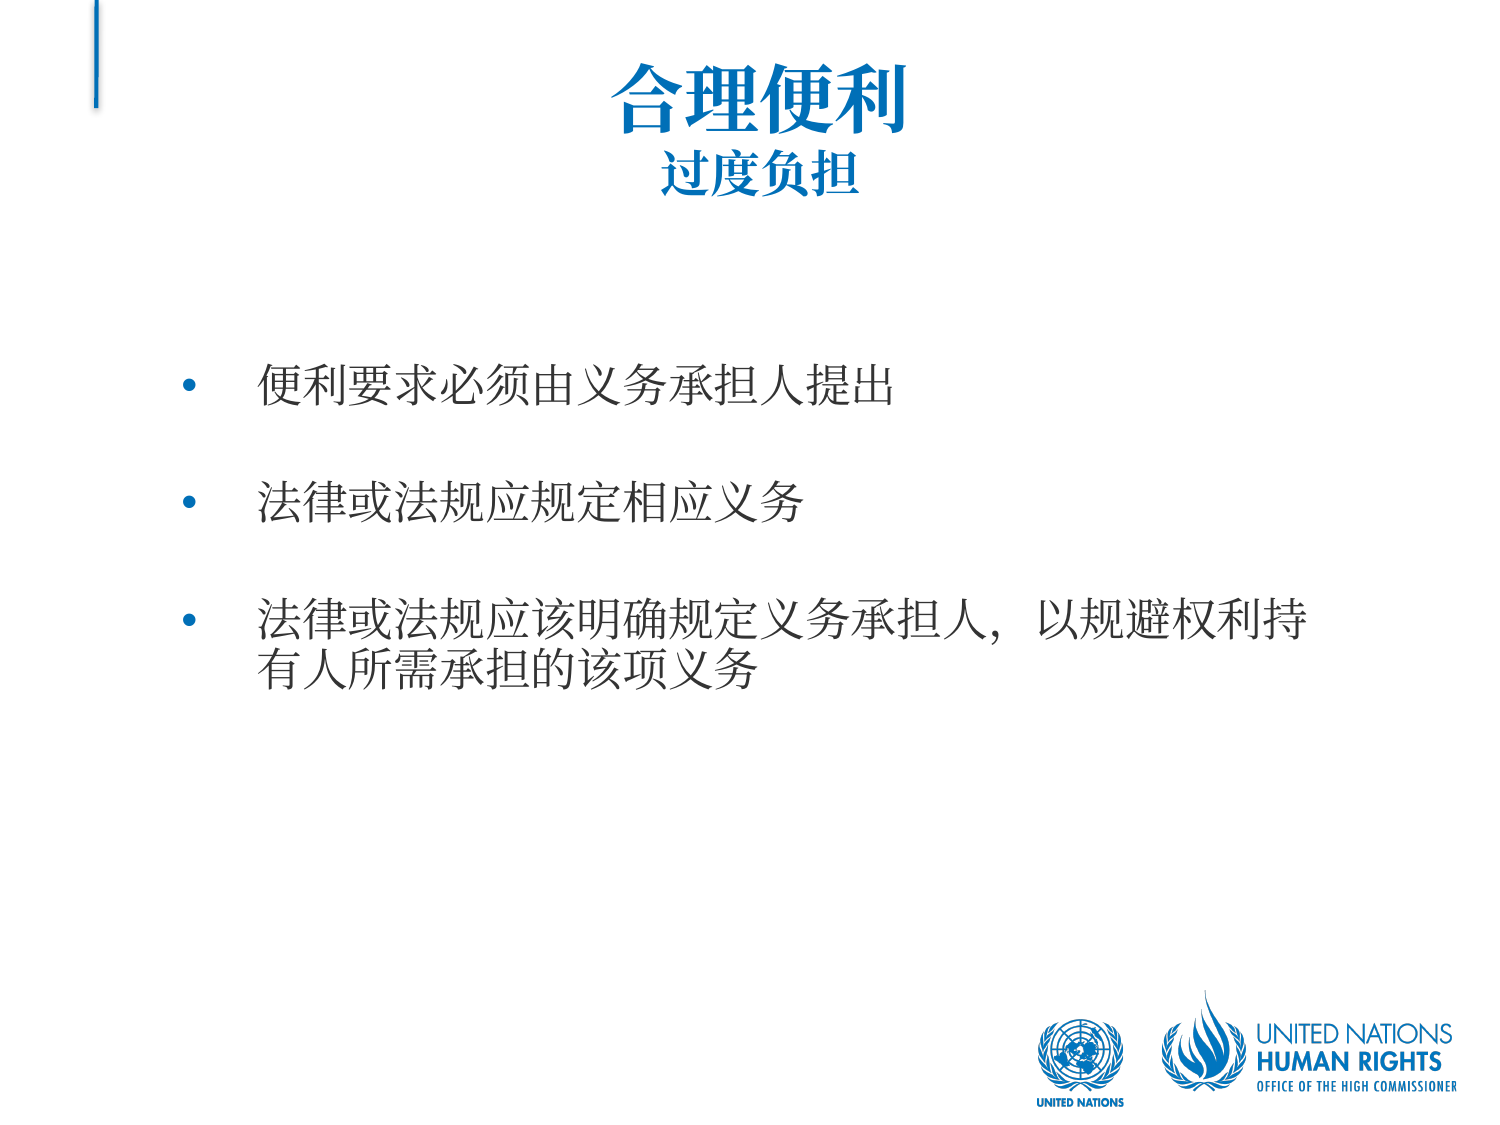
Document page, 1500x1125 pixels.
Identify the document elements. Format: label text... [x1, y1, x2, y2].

picture [1037, 990, 1457, 1107]
title 合理便利 过度负担 [64, 45, 1456, 224]
text_box 便利要求必须由义务承担人提出 法律或法规应规定相应义务 法律或法规应该明确规定义务承担人，以规避权利持有人所需承担的该项义务 [166, 256, 1325, 925]
